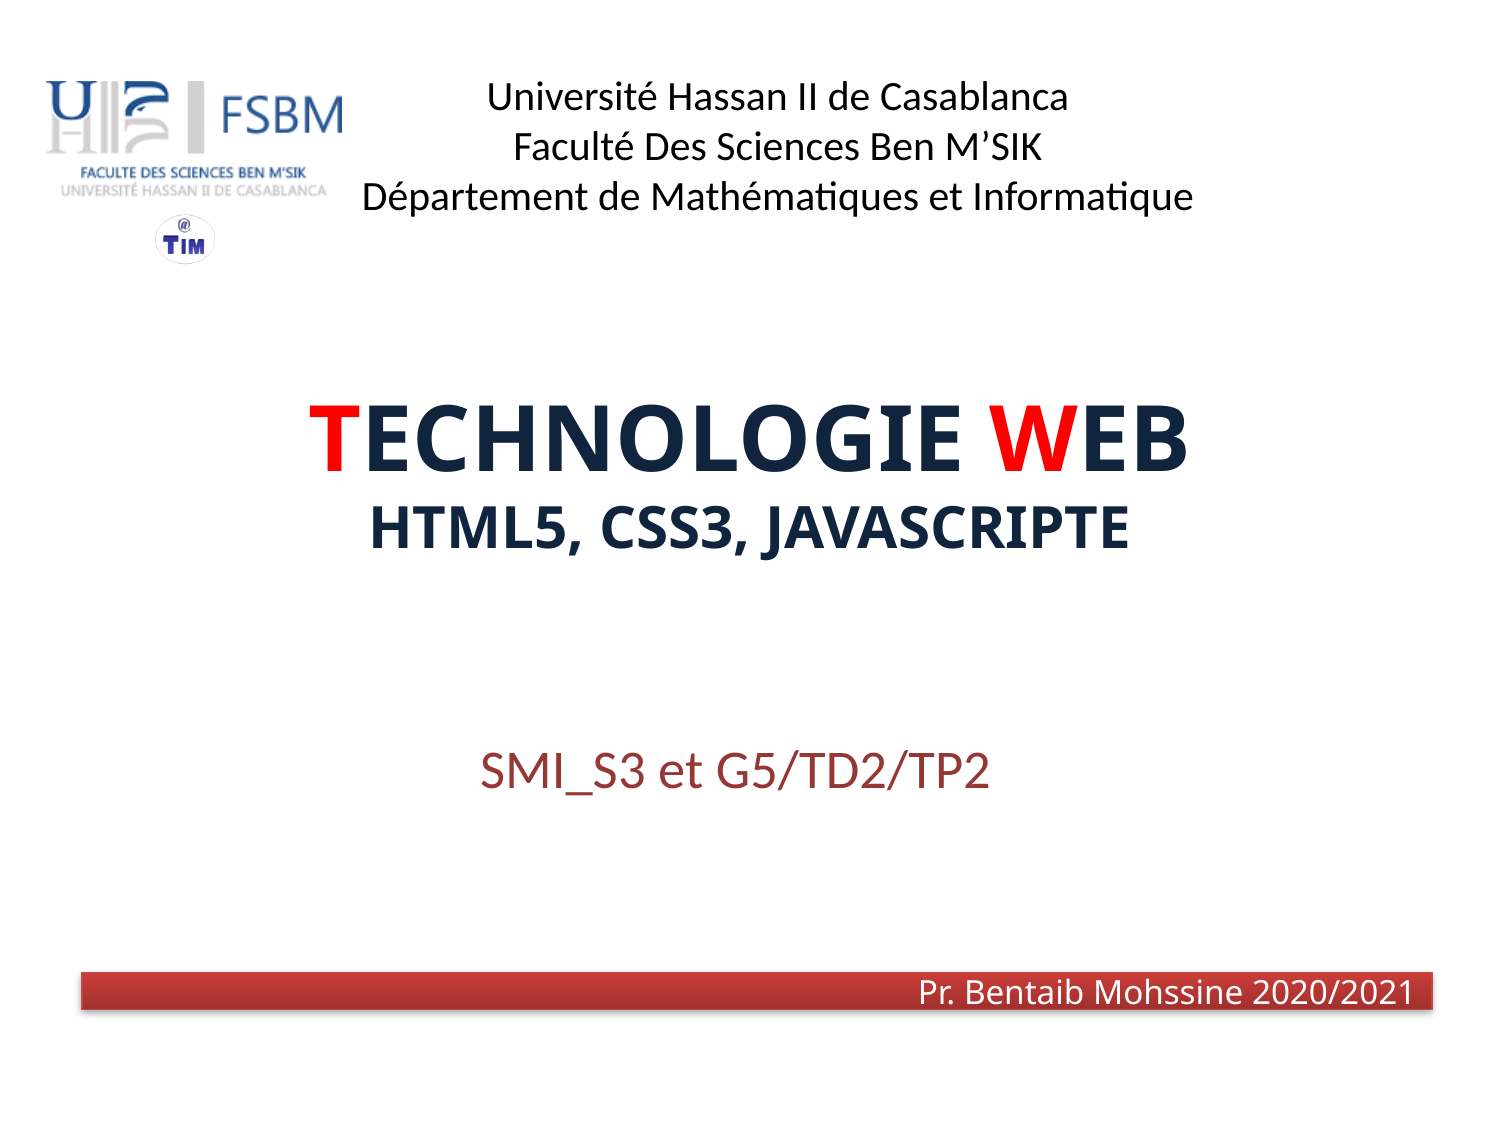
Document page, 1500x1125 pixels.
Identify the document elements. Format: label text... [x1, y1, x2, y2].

text_box Pr. Bentaib Mohssine 2020/2021 [81, 972, 1433, 1010]
picture [152, 210, 217, 266]
picture [46, 81, 342, 198]
text_box Université Hassan II de Casablanca Faculté Des Sciences Ben M’SIK Département de Mathématiques et Informatique [140, 23, 1416, 265]
title TECHNOLOGIE WEB HTML5, CSS3, JAVASCRIPTE [0, 349, 1500, 591]
subtitle SMI_S3 et G5/TD2/TP2 [210, 726, 1261, 808]
